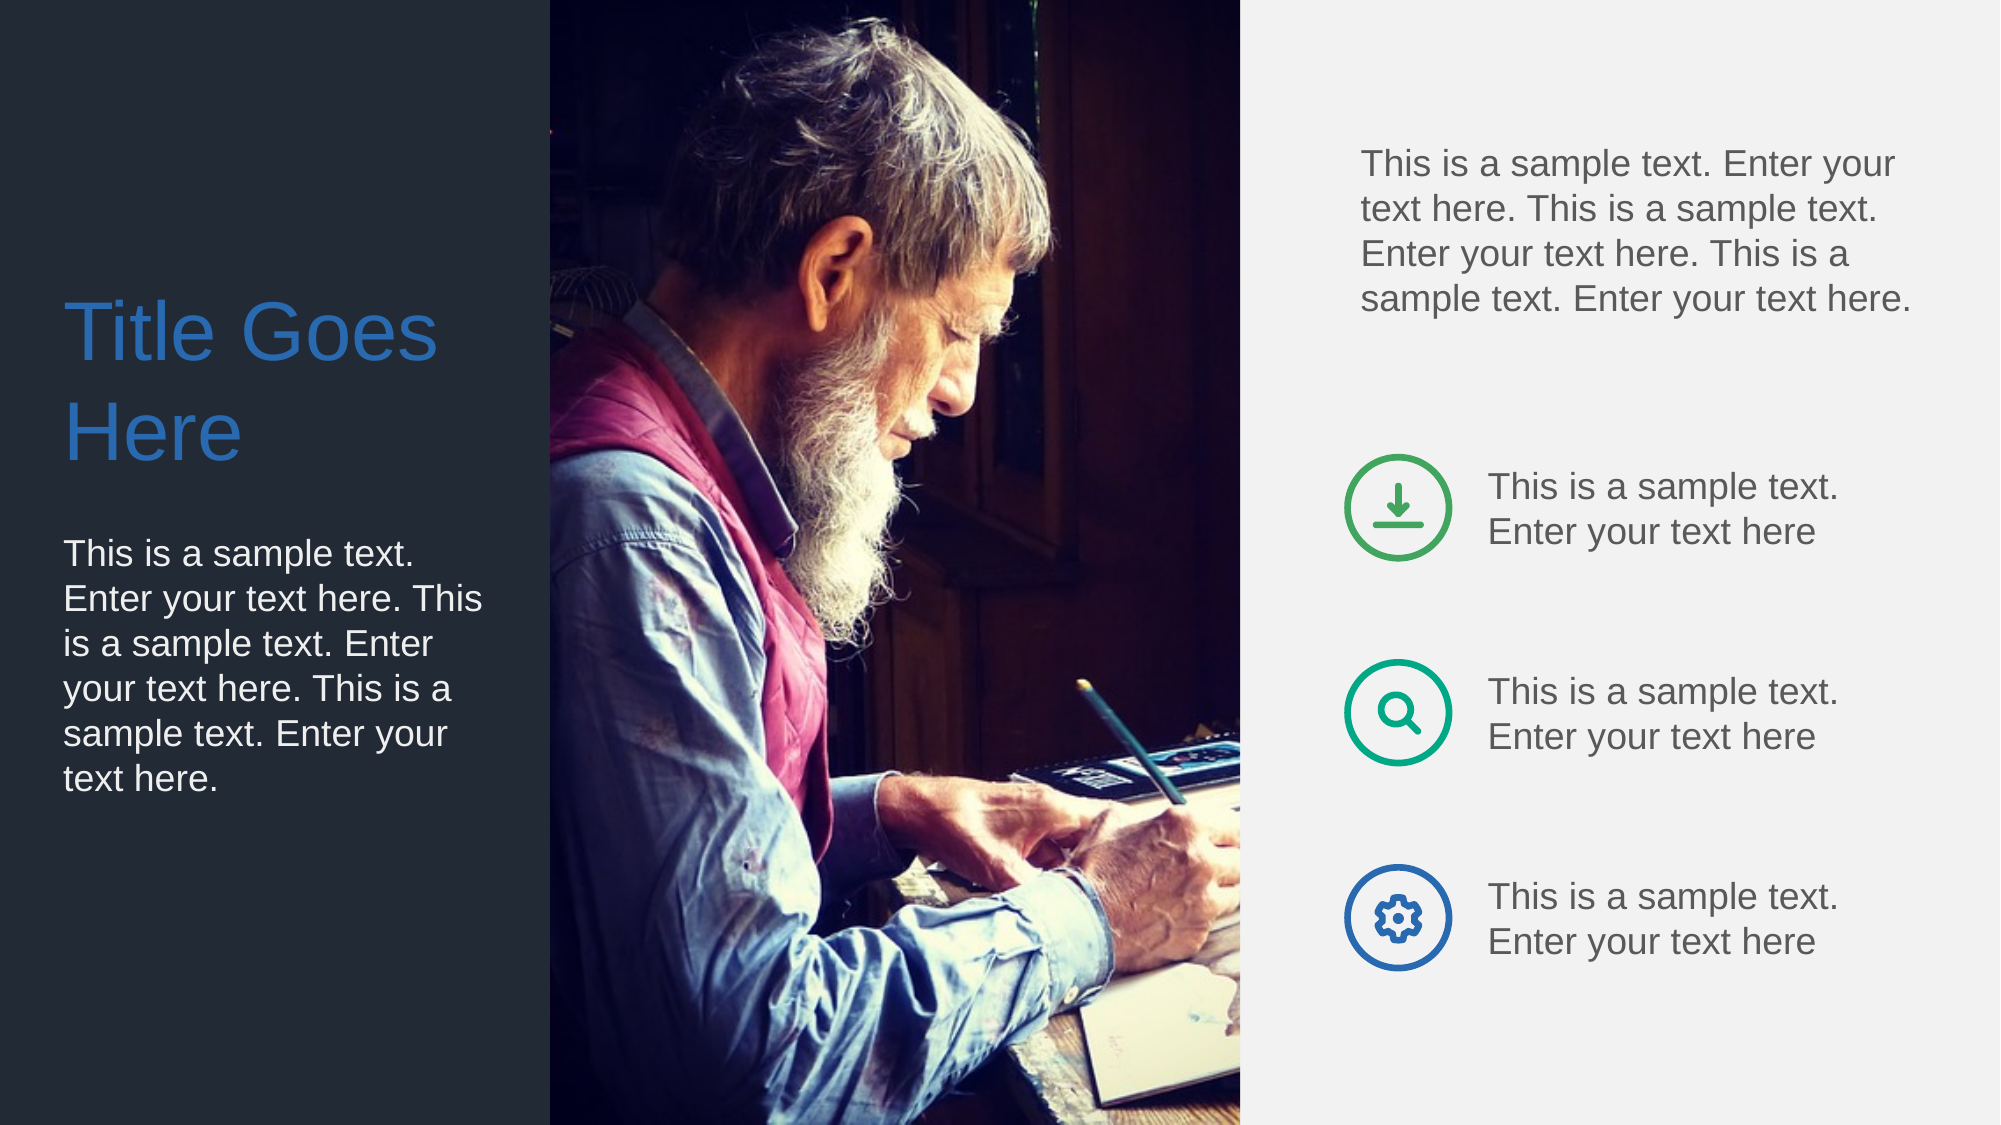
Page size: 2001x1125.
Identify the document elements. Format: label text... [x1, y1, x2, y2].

picture [549, 0, 1241, 1125]
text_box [1345, 454, 1875, 561]
text_box This is a sample text. Enter your text here. This is a sample text. Enter your text here. This is a sample text. Enter your text here. [1345, 131, 1953, 372]
text_box This is a sample text. Enter your text here. This is a sample text. Enter your text here. This is a sample text. Enter your text here. [48, 521, 500, 852]
text_box Title Goes Here [48, 269, 549, 485]
text_box [0, 0, 549, 1125]
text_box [1345, 864, 1875, 971]
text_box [1345, 659, 1875, 766]
